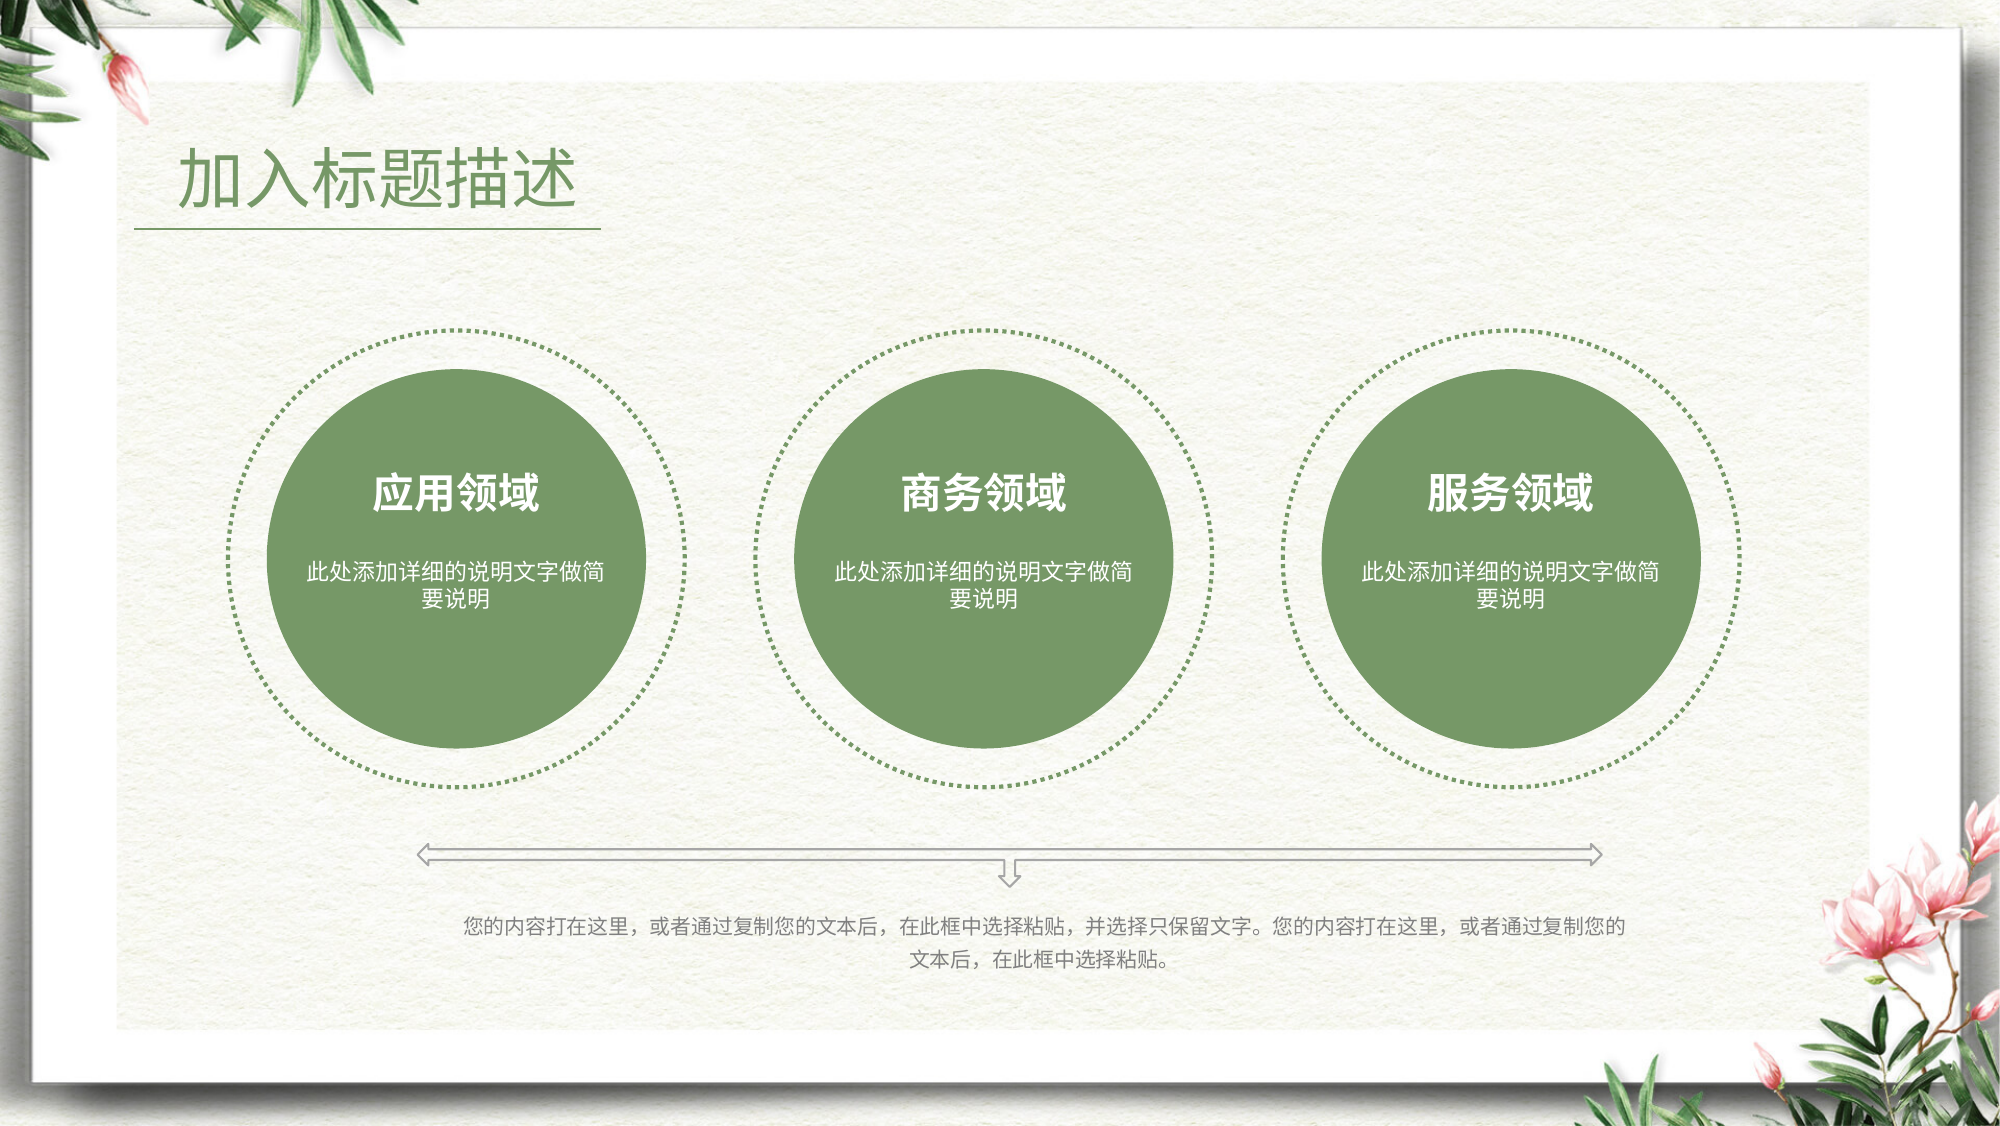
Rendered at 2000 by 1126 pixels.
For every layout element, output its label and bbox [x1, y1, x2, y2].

text_box [110, 136, 646, 230]
text_box [227, 330, 1740, 977]
picture [0, 0, 2000, 1126]
